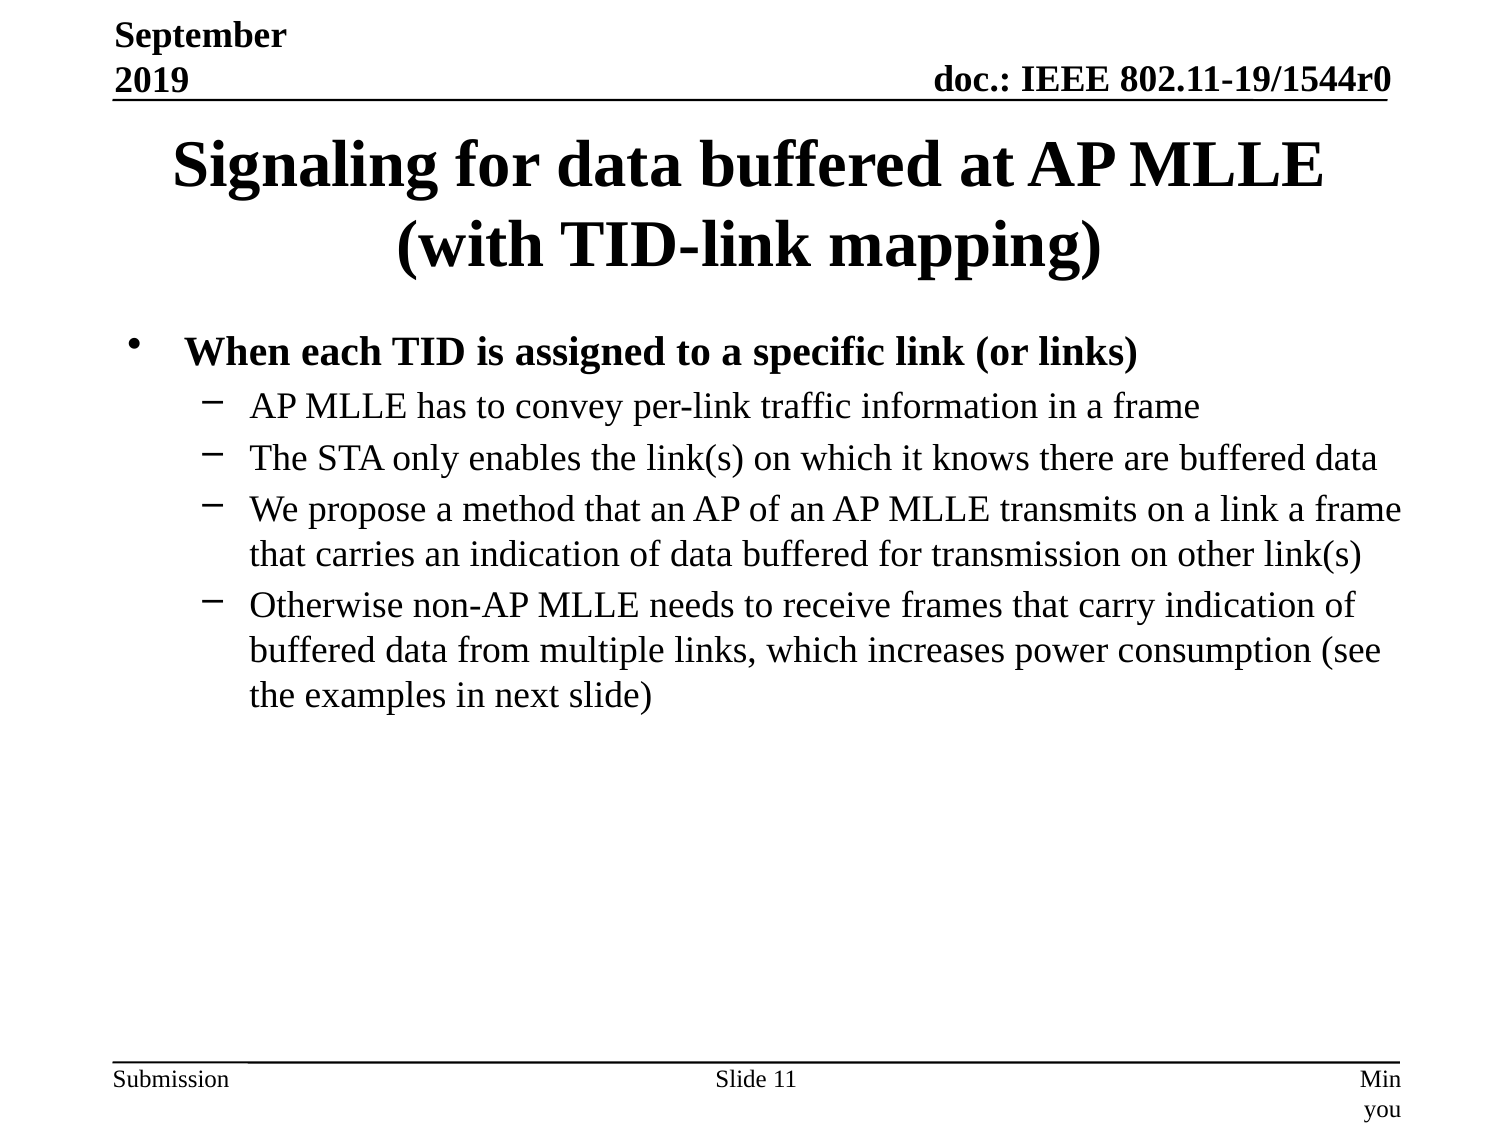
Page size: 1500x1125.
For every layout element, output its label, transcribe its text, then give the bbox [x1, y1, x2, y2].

slide_number Slide 11 [712, 1061, 800, 1093]
footer Minyoung Park et.al., (Intel Corporation) [1354, 1061, 1402, 1093]
title Signaling for data buffered at AP MLLE (with TID-link mapping) [112, 112, 1388, 288]
list When each TID is assigned to a specific link (or links) AP MLLE has to convey per-link traffic information in a frame The STA only enables the link(s) on which it knows there are buffered data We propose a method that an AP of an AP MLLE transmits on a link a frame that carries an indication of data buffered for transmission on other link(s) Otherwise non-AP MLLE needs to receive frames that carry indication of buffered data from multiple links, which increases power consumption (see the examples in next slide) [112, 315, 1424, 776]
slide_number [114, 54, 309, 101]
